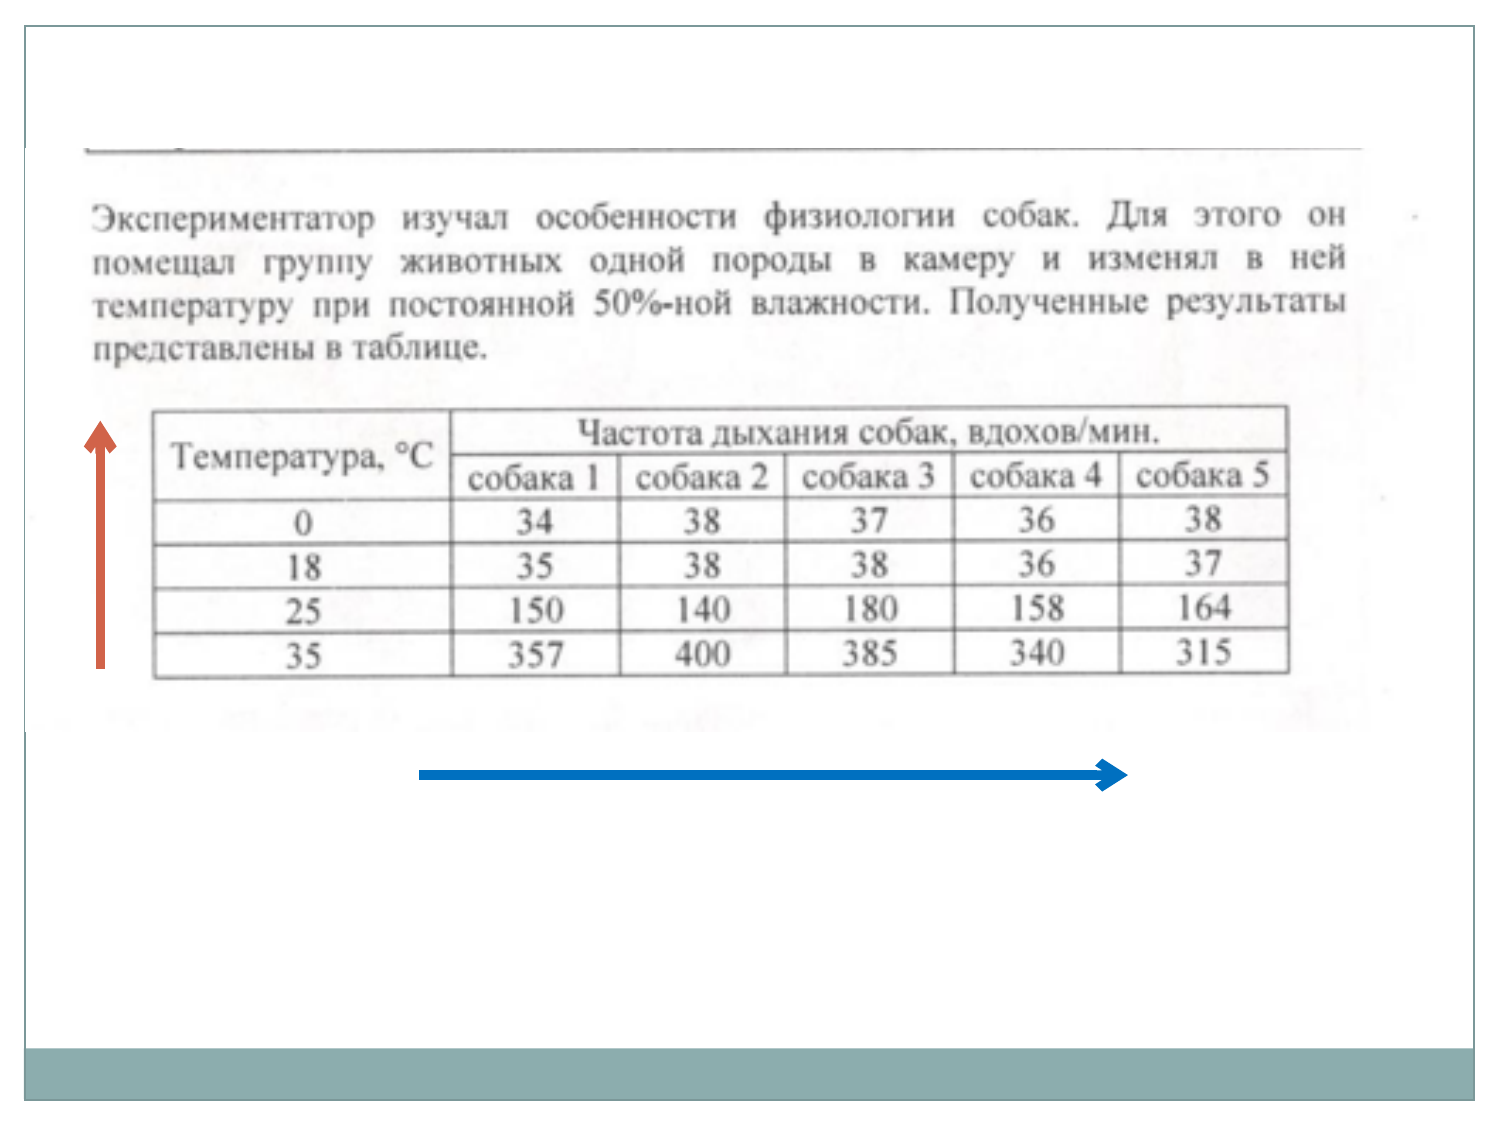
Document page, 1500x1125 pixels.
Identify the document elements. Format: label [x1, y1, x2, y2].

picture [25, 148, 1448, 732]
